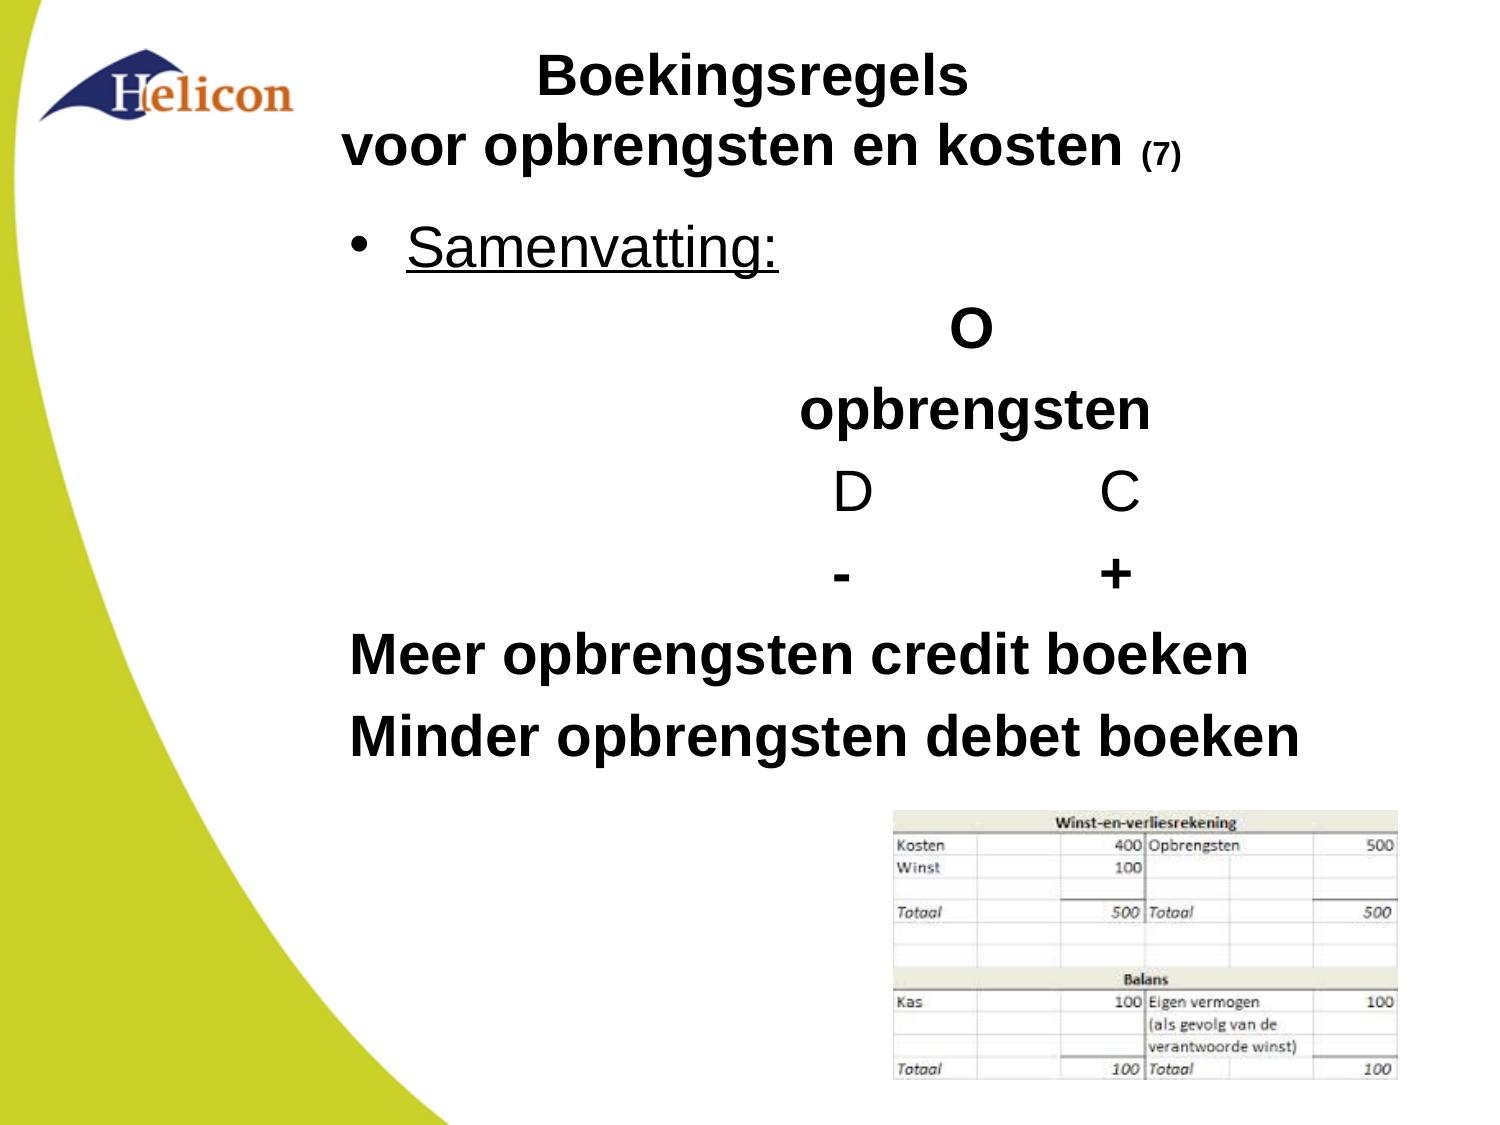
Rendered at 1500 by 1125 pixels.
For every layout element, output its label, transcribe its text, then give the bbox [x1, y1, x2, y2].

title Boekingsregels voor opbrengsten en kosten (7) [123, 13, 1400, 202]
list Samenvatting: O opbrengsten D C - + Meer opbrengsten credit boeken Minder opbrengsten debet boeken [334, 201, 1424, 1010]
picture [0, 0, 1500, 1125]
